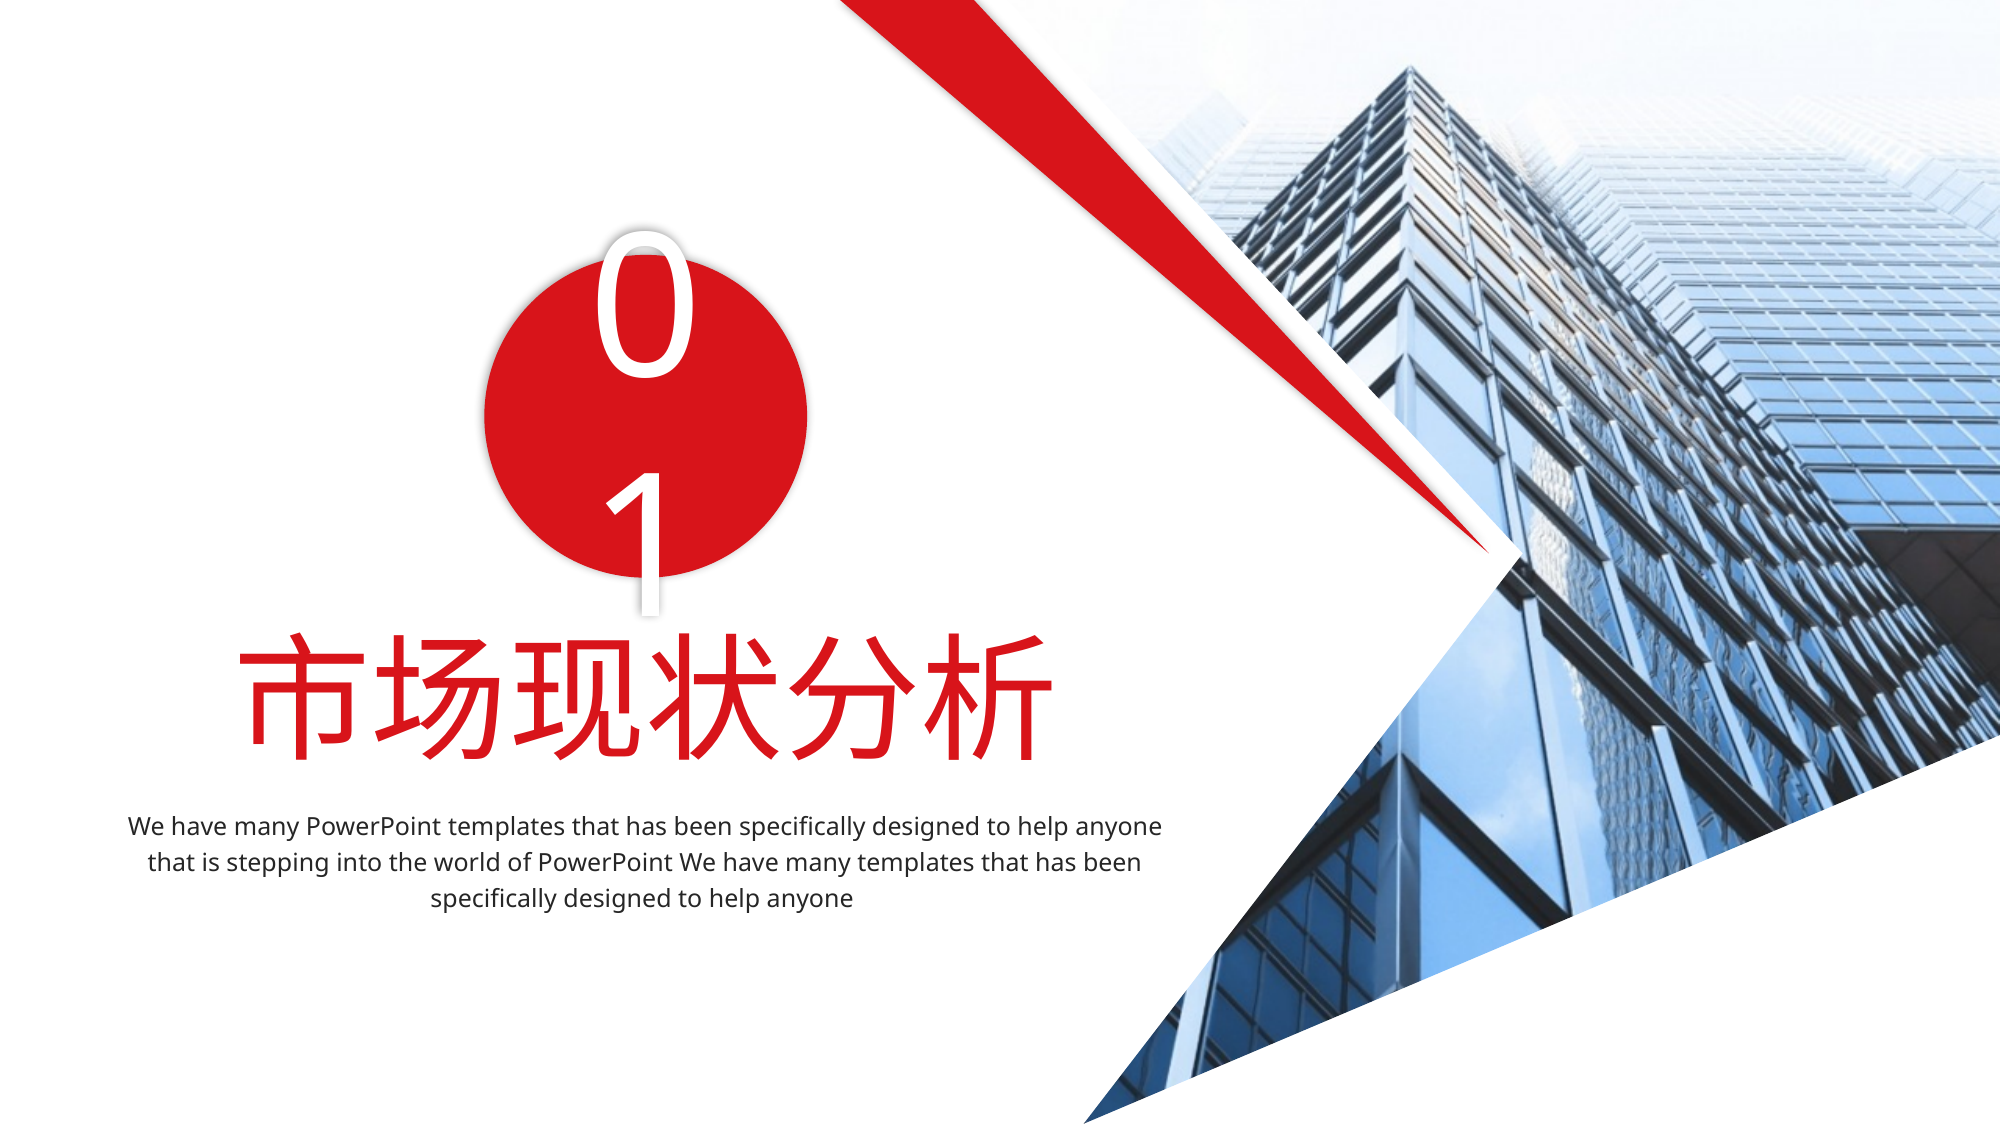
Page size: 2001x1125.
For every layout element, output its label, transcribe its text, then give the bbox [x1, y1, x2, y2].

text_box [1007, 0, 2000, 1124]
text_box 市场现状分析 [218, 604, 1073, 785]
text_box We have many PowerPoint templates that has been specifically designed to help anyone that is stepping into the world of PowerPoint We have many templates that has been specifically designed to help anyone [96, 797, 1196, 920]
text_box [838, 0, 1490, 555]
text_box 01 [483, 253, 809, 579]
